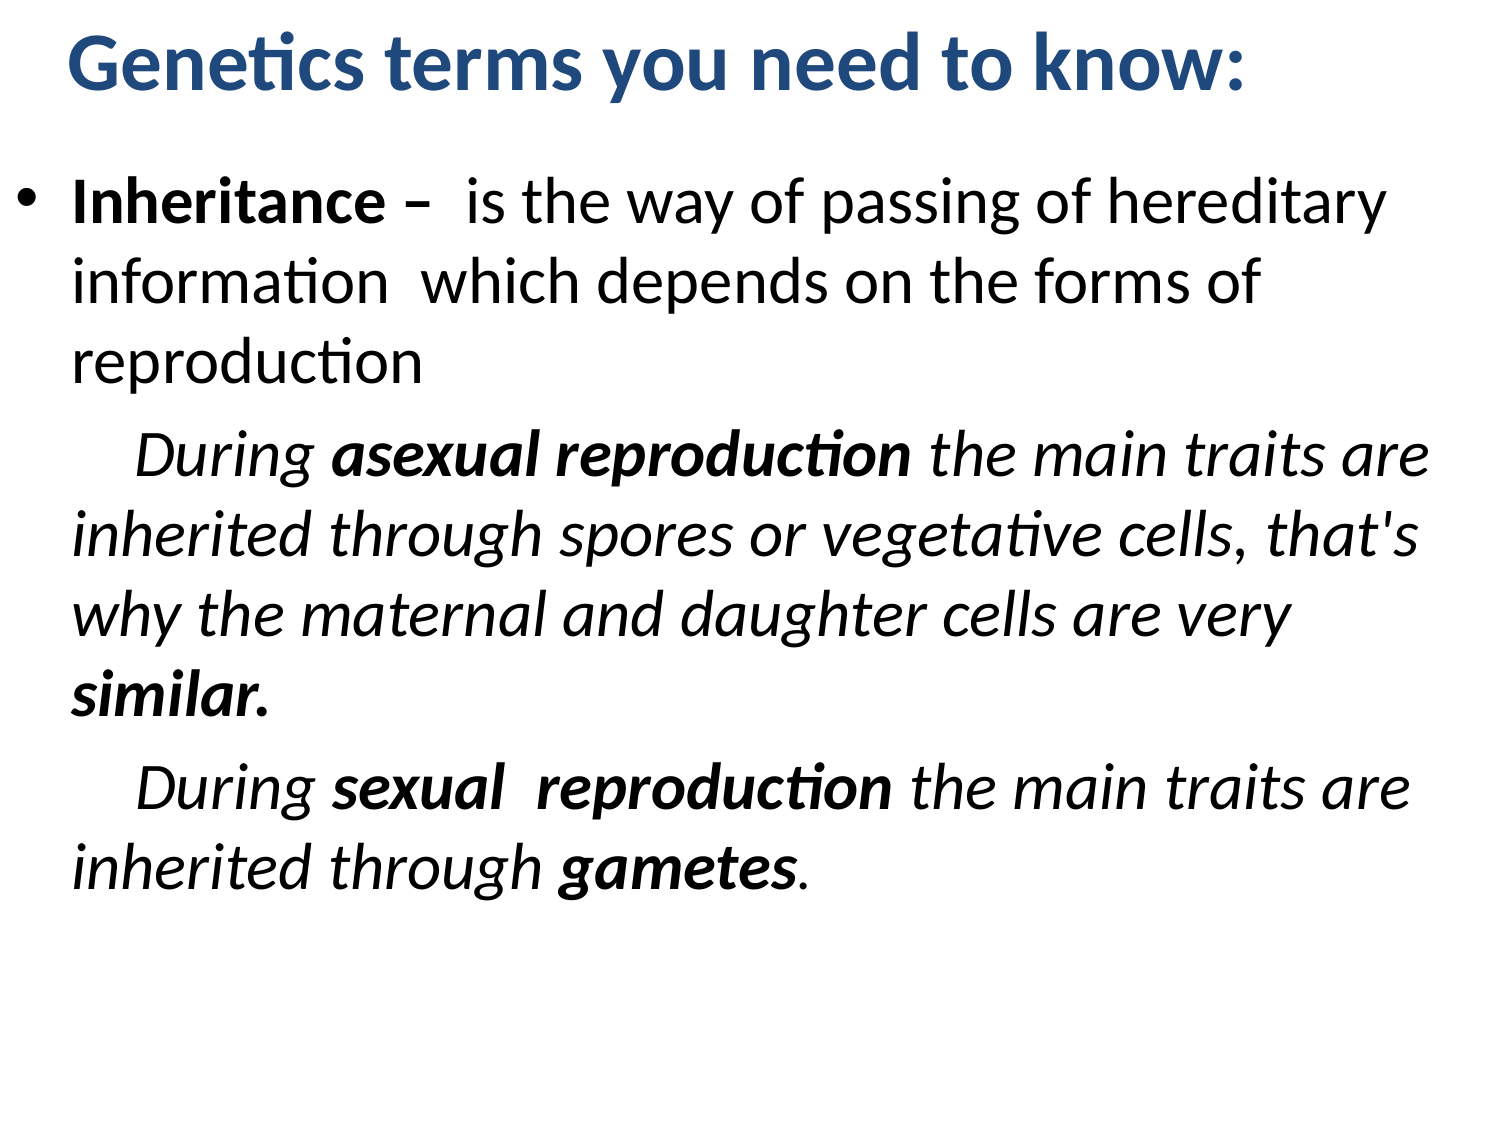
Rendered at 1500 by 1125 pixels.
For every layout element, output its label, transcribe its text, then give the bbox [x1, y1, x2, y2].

list Inheritance – is the way of passing of hereditary information which depends on the forms of reproduction During asexual reproduction the main traits are inherited through spores or vegetative cells, that's why the maternal and daughter cells are very similar. During sexual reproduction the main traits are inherited through gametes. [0, 148, 1483, 1125]
text_box Genetics terms you need to know: [53, 0, 1483, 115]
